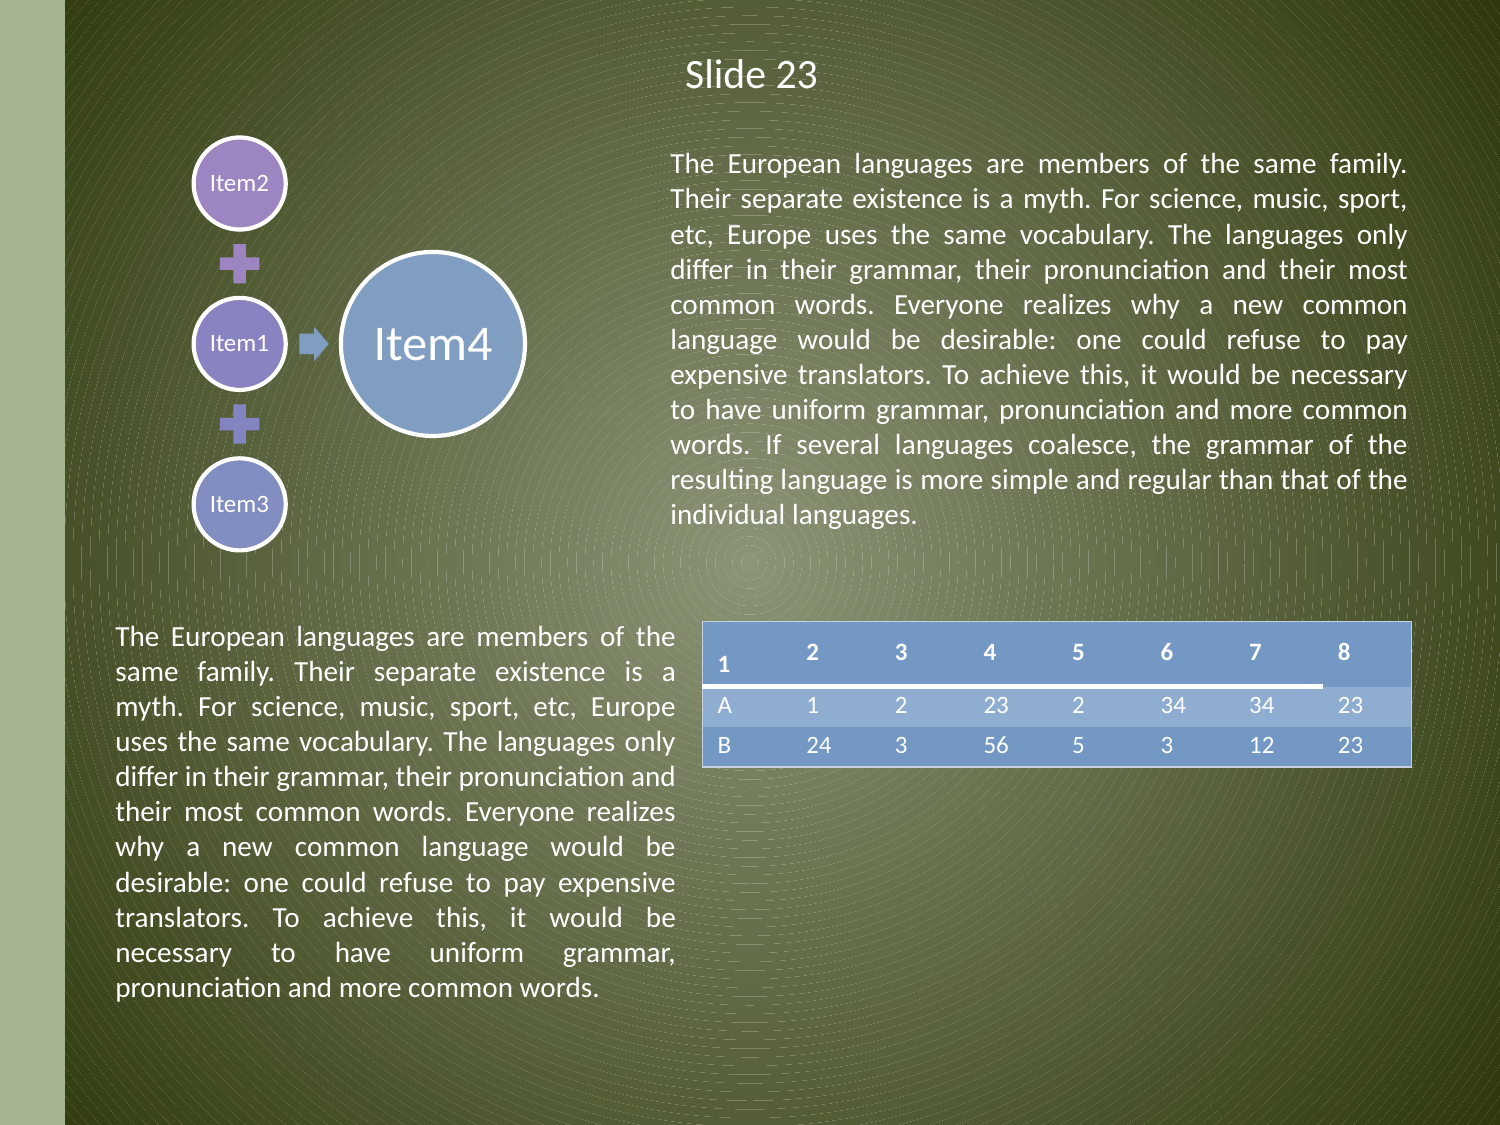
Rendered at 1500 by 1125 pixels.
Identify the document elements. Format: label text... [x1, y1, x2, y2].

table_header 4 [969, 622, 1057, 684]
text_box The European languages are members of the same family. Their separate existence is a myth. For science, music, sport, etc, Europe uses the same vocabulary. The languages only differ in their grammar, their pronunciation and their most common words. Everyone realizes why a new common language would be desirable: one could refuse to pay expensive translators. To achieve this, it would be necessary to have uniform grammar, pronunciation and more common words. If several languages coalesce, the grammar of the resulting language is more simple and regular than that of the individual languages. [655, 137, 1424, 1005]
table_header 2 [791, 622, 880, 684]
table_cell 5 [1057, 727, 1146, 766]
table_cell 12 [1234, 727, 1323, 766]
table_cell 2 [880, 689, 969, 727]
table_cell 23 [1323, 727, 1411, 766]
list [74, 136, 644, 551]
table_cell 23 [1323, 687, 1411, 727]
table_cell 34 [1234, 689, 1323, 727]
table_cell A [703, 689, 791, 727]
title Slide 23 [76, 30, 1427, 114]
table_header 6 [1146, 622, 1234, 684]
table_cell 2 [1057, 689, 1146, 727]
table_cell B [703, 727, 791, 766]
table_cell 24 [791, 727, 880, 766]
text_box The European languages are members of the same family. Their separate existence is a myth. For science, music, sport, etc, Europe uses the same vocabulary. The languages only differ in their grammar, their pronunciation and their most common words. Everyone realizes why a new common language would be desirable: one could refuse to pay expensive translators. To achieve this, it would be necessary to have uniform grammar, pronunciation and more common words. [100, 609, 691, 1125]
table_cell 34 [1146, 689, 1234, 727]
table_cell 23 [969, 689, 1057, 727]
table_cell 1 [791, 689, 880, 727]
table_header 7 [1234, 622, 1323, 684]
table_header 8 [1323, 622, 1411, 687]
table_header 3 [880, 622, 969, 684]
table_cell 3 [1146, 727, 1234, 766]
table_cell 3 [880, 727, 969, 766]
table_header 1 [703, 622, 791, 684]
table_header 5 [1057, 622, 1146, 684]
table_cell 56 [969, 727, 1057, 766]
